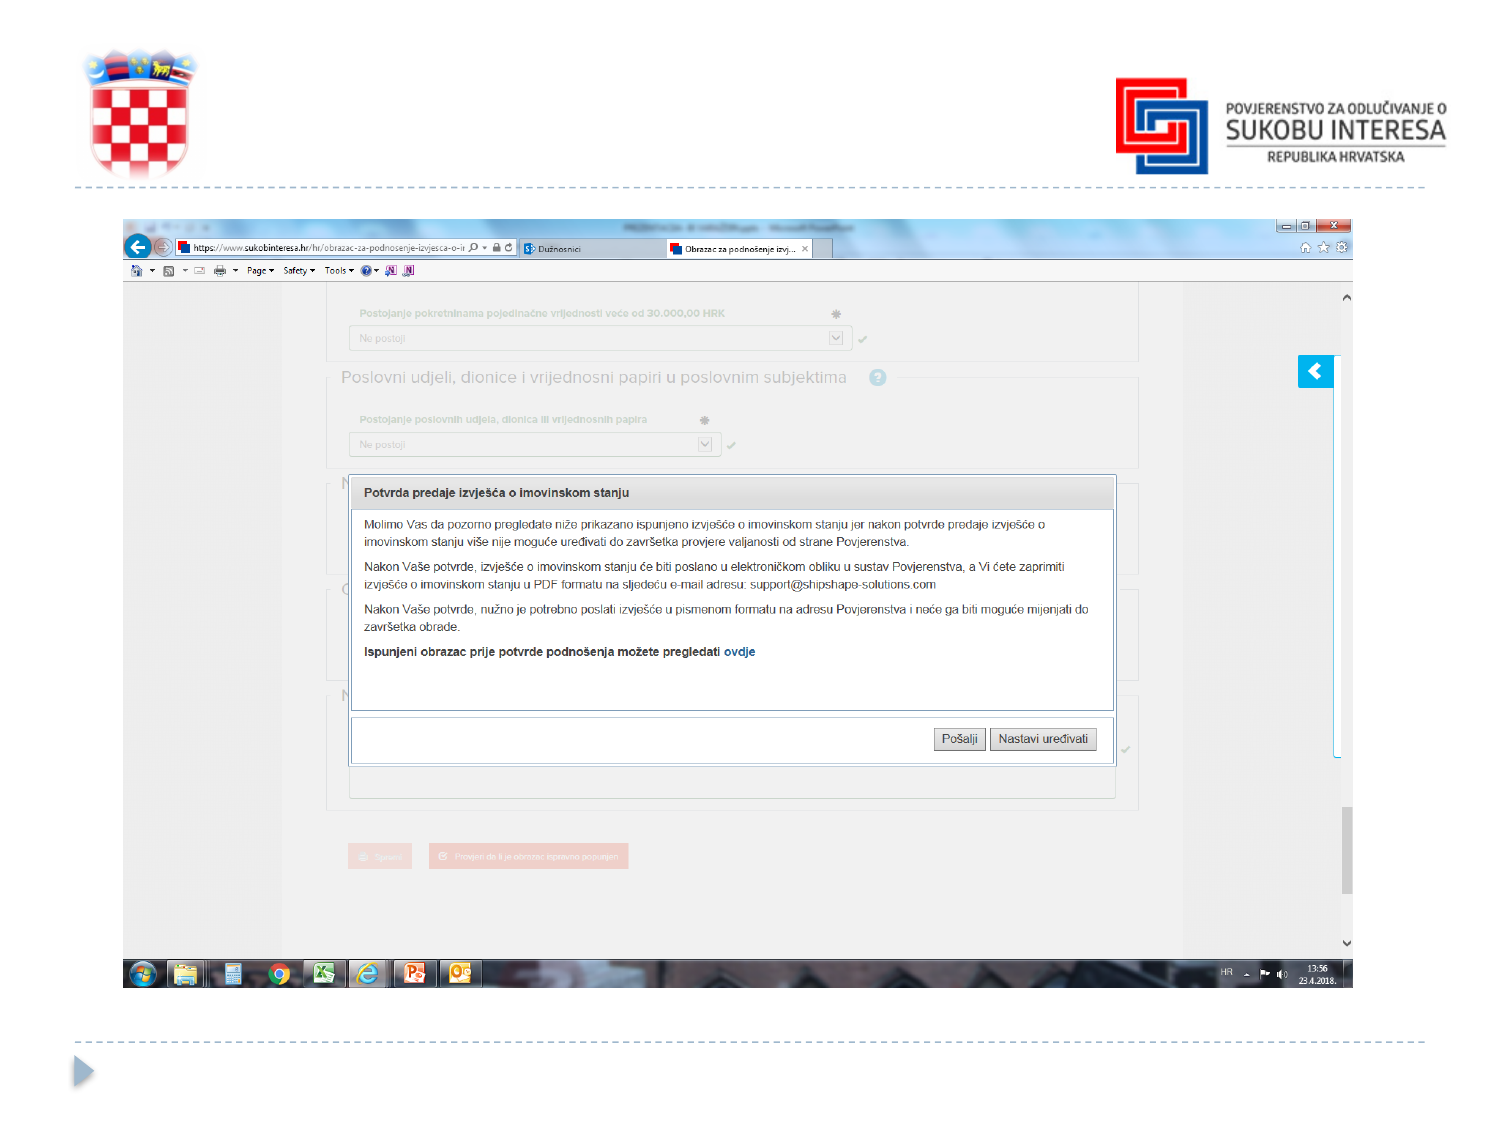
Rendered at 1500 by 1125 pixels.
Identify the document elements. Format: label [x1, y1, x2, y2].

list [75, 42, 208, 185]
title [149, 30, 1500, 194]
picture [1115, 66, 1451, 185]
picture [123, 219, 1353, 988]
